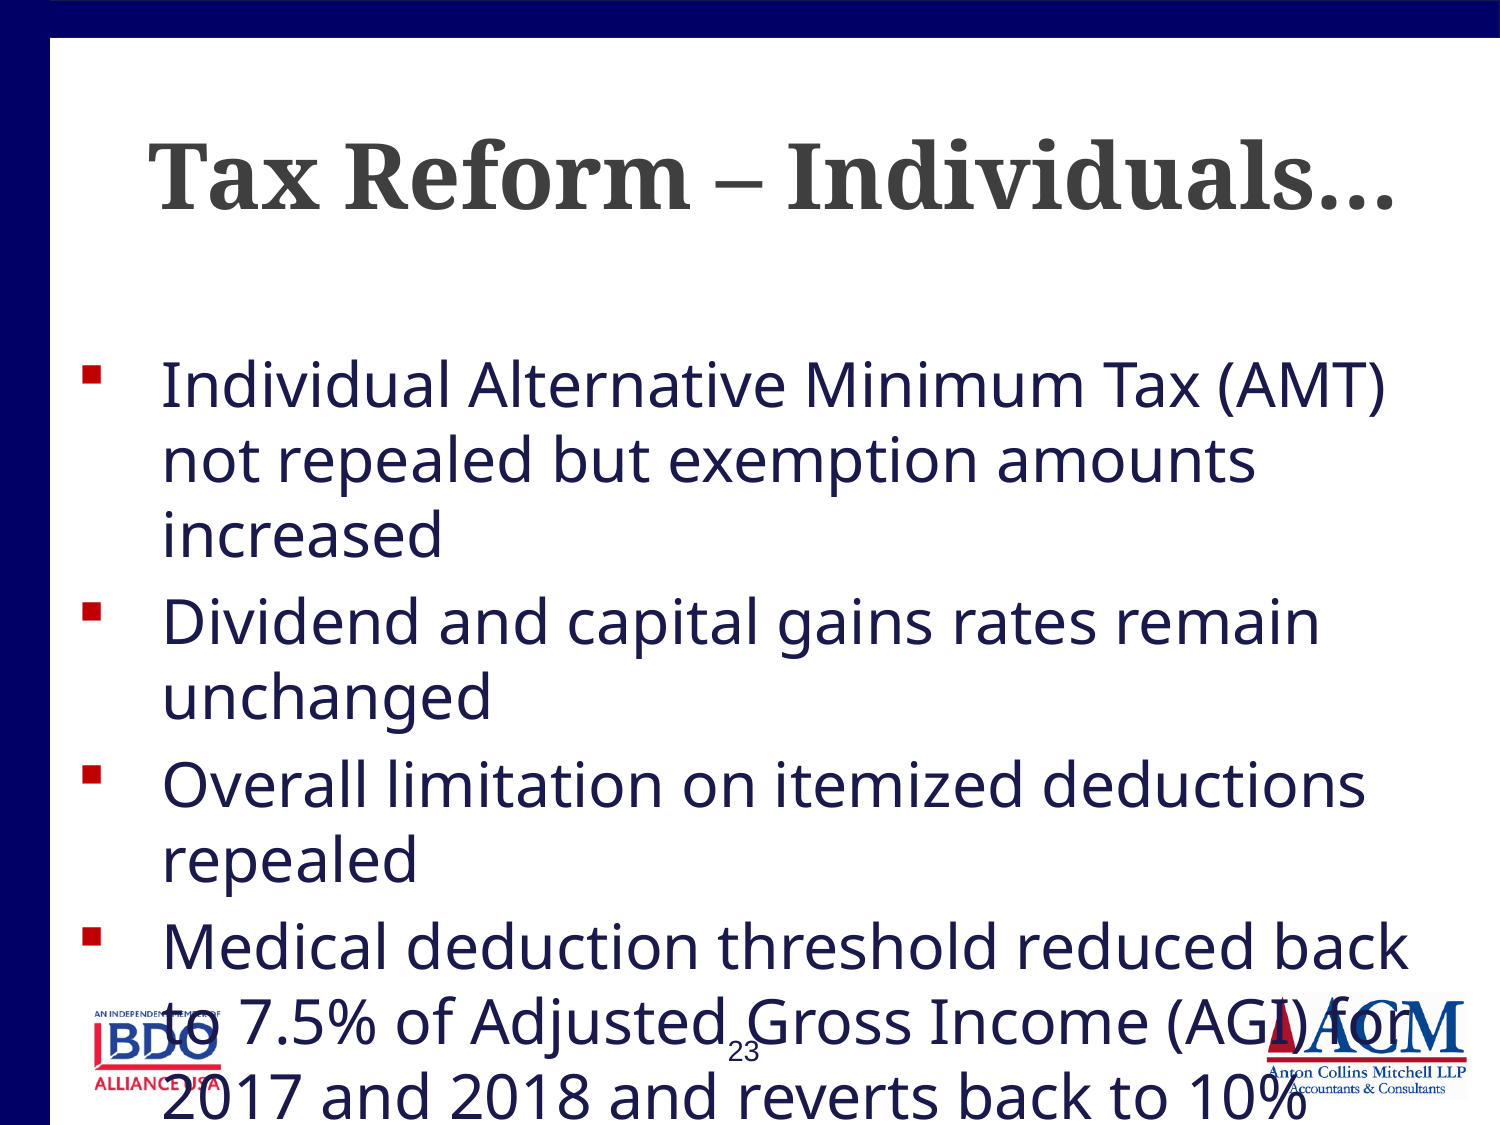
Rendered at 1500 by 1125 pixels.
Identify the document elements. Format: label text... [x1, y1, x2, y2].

picture [75, 993, 238, 1108]
slide_number 23 [687, 1024, 776, 1101]
title Tax Reform – Individuals… [49, 87, 1500, 258]
picture [1262, 993, 1468, 1100]
list Individual Alternative Minimum Tax (AMT) not repealed but exemption amounts increased Dividend and capital gains rates remain unchanged Overall limitation on itemized deductions repealed Medical deduction threshold reduced back to 7.5% of Adjusted Gross Income (AGI) for 2017 and 2018 and reverts back to 10% beginning in 2019 [62, 337, 1488, 993]
